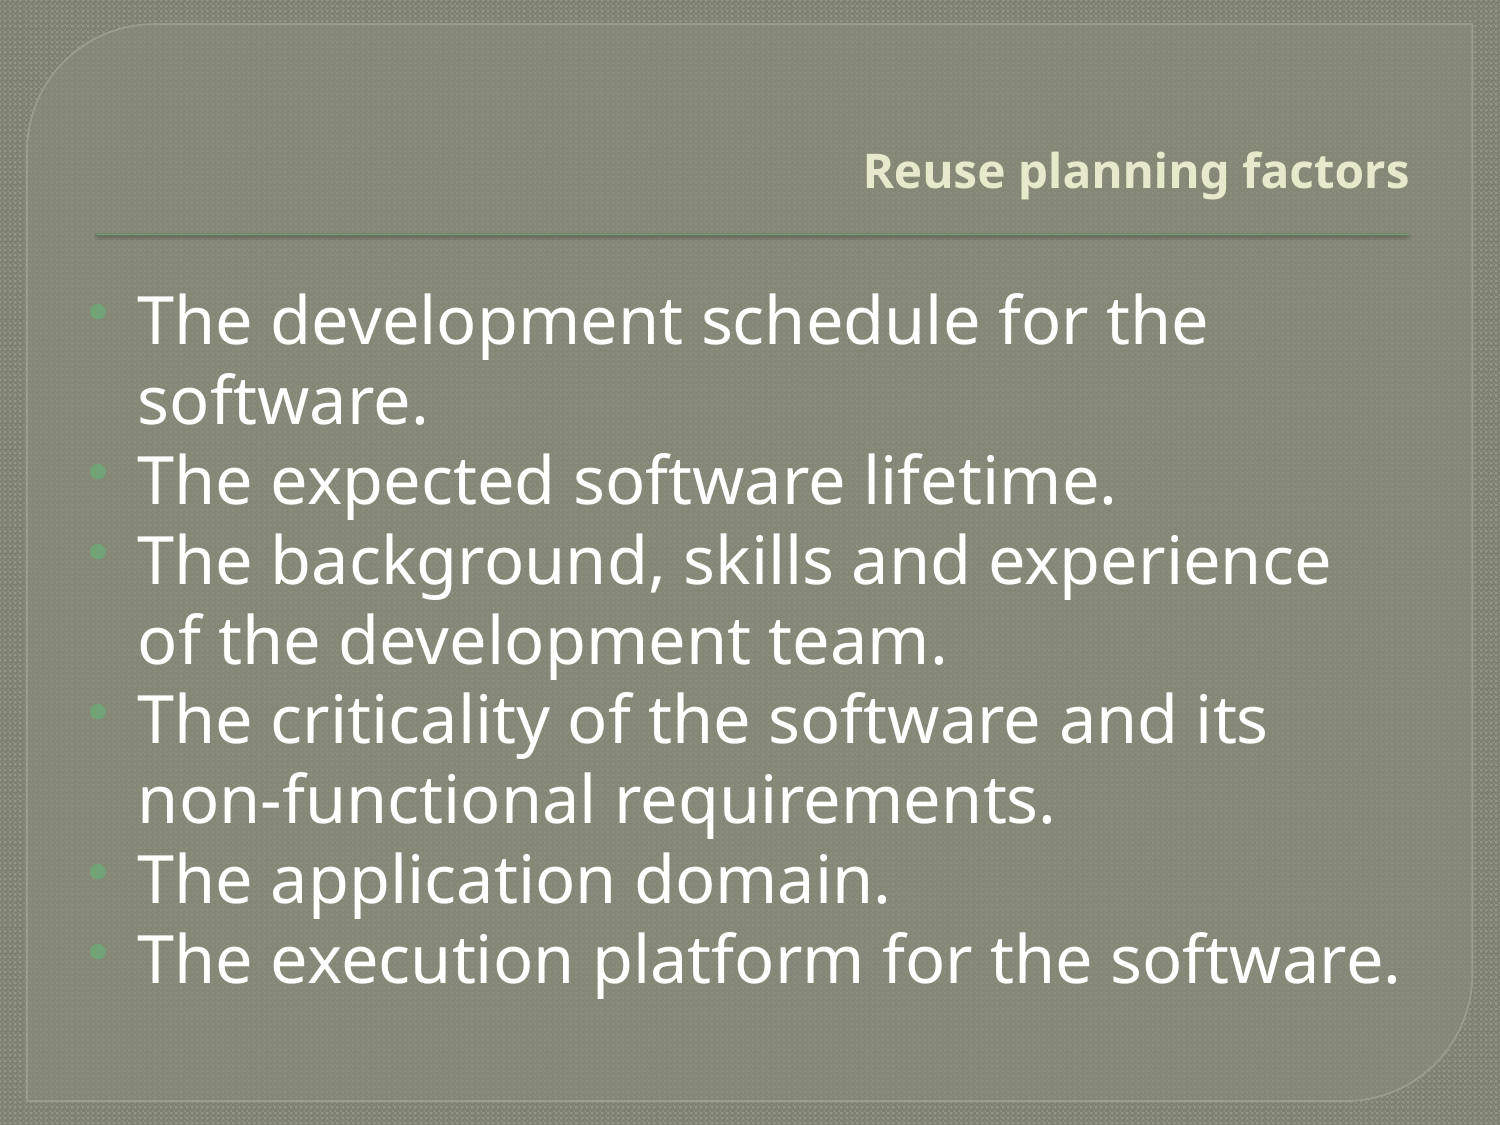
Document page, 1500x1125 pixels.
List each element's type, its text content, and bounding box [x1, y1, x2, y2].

title Reuse planning factors [75, 75, 1425, 263]
list The development schedule for the software. The expected software lifetime. The background, skills and experience of the development team. The criticality of the software and its non-functional requirements. The application domain. The execution platform for the software. [74, 269, 1426, 1013]
